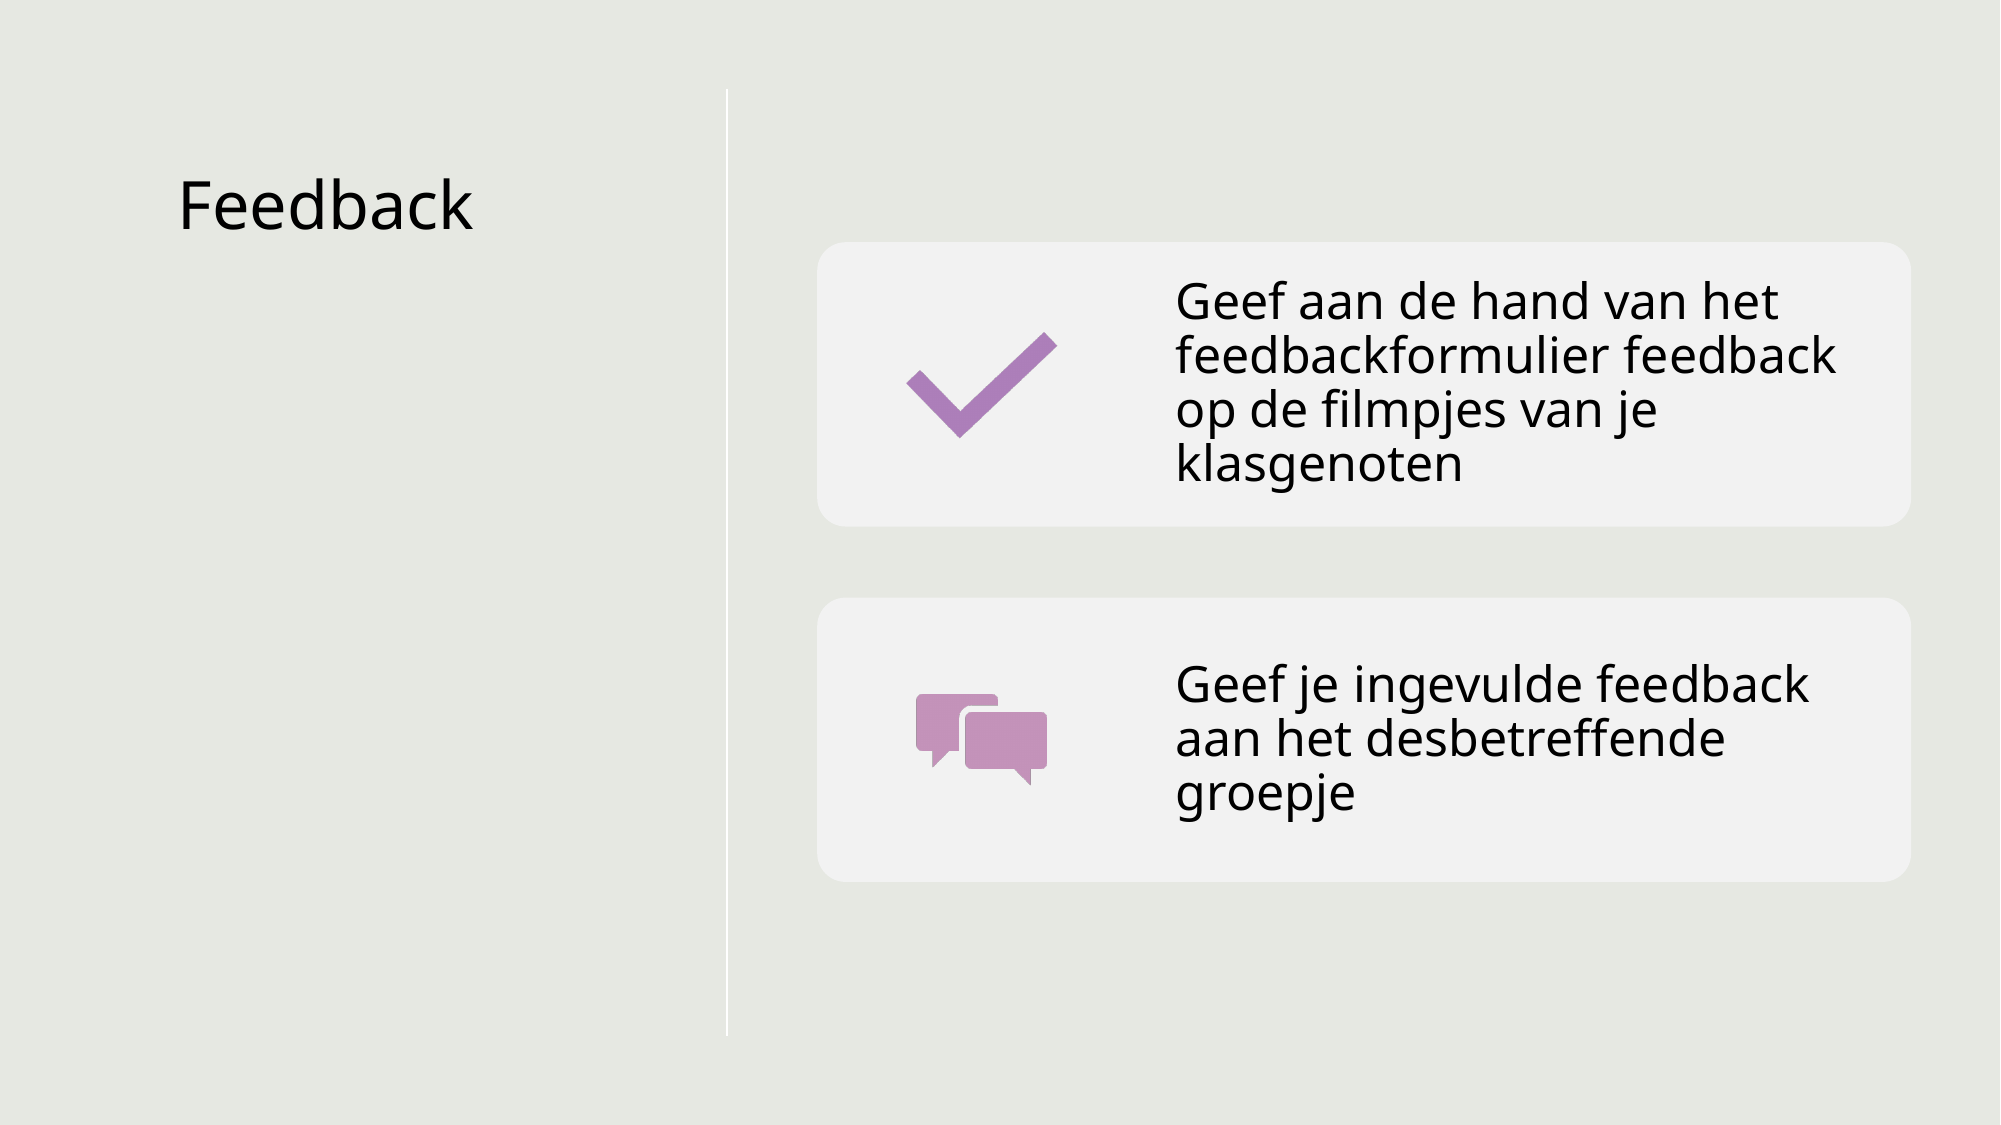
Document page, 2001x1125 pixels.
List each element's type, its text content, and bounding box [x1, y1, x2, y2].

title Feedback [162, 155, 623, 925]
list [816, 87, 1912, 1037]
text_box [0, 0, 2000, 1125]
